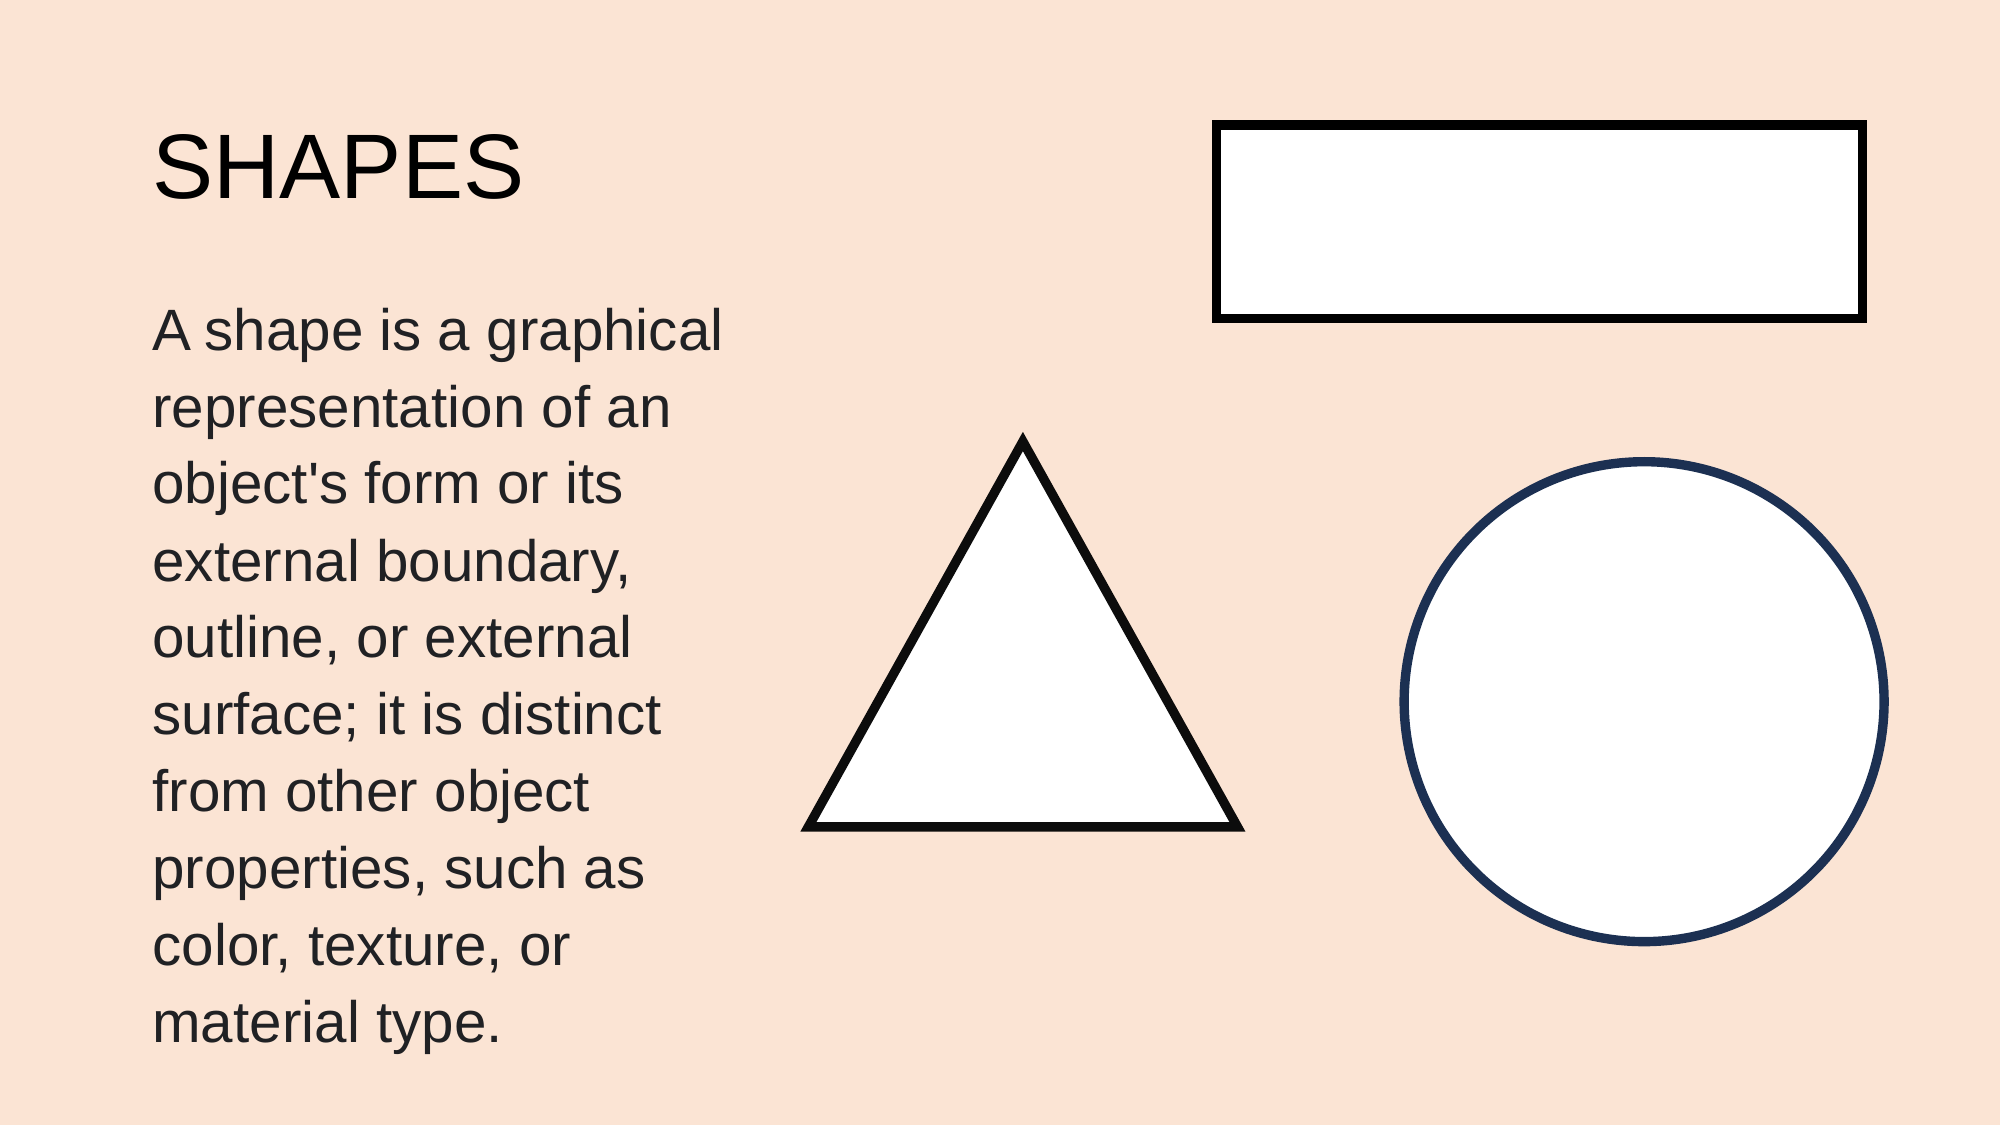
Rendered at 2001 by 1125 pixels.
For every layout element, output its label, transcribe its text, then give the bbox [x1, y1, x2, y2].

text_box [808, 441, 1238, 827]
text_box [1216, 125, 1863, 319]
list A shape is a graphical representation of an object's form or its external boundary, outline, or external surface; it is distinct from other object properties, such as color, texture, or material type. [137, 277, 744, 992]
title SHAPES [137, 59, 1863, 278]
text_box [1404, 461, 1885, 942]
